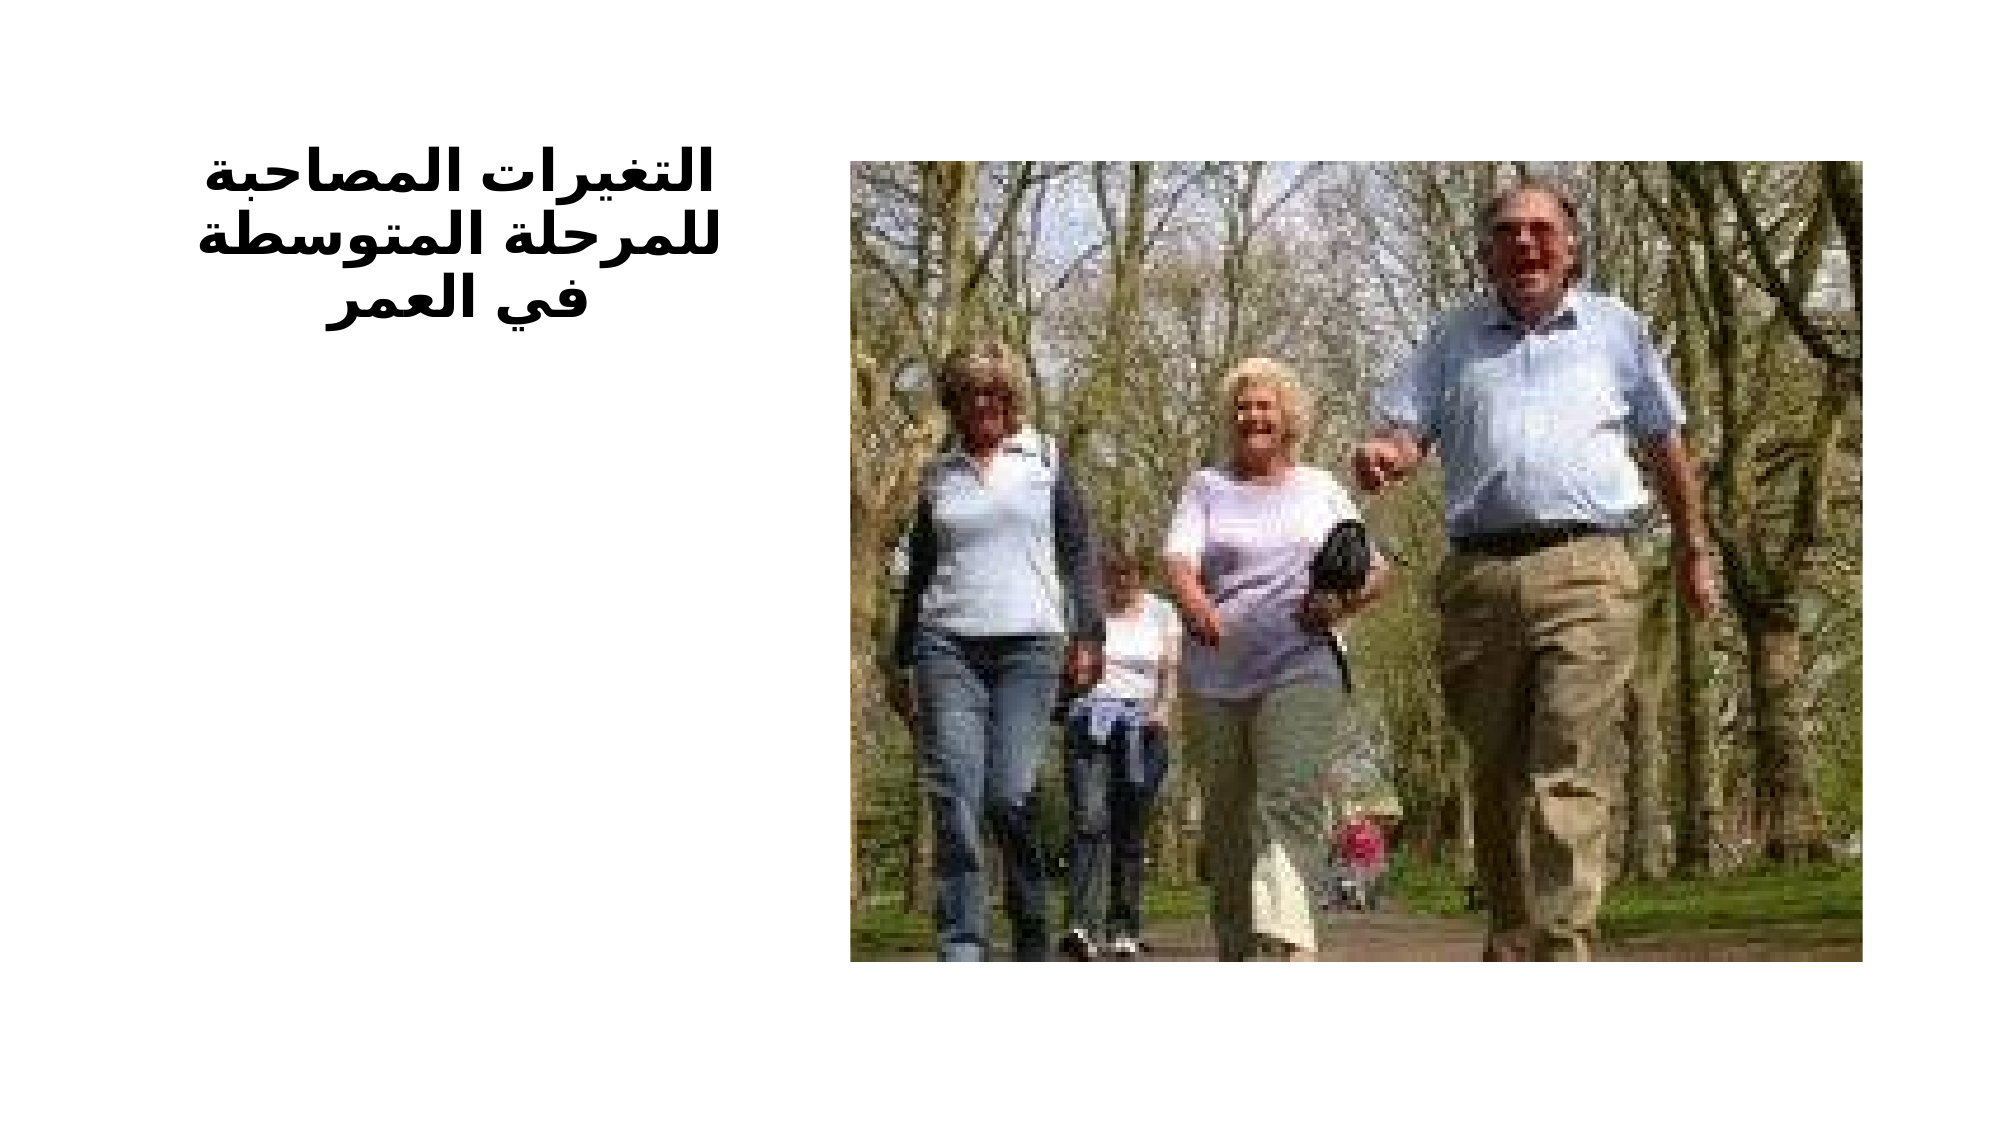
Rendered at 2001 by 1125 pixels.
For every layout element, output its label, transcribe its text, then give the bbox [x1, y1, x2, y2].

picture [850, 161, 1863, 962]
title التغيرات المصاحبة للمرحلة المتوسطة في العمر [137, 75, 783, 338]
